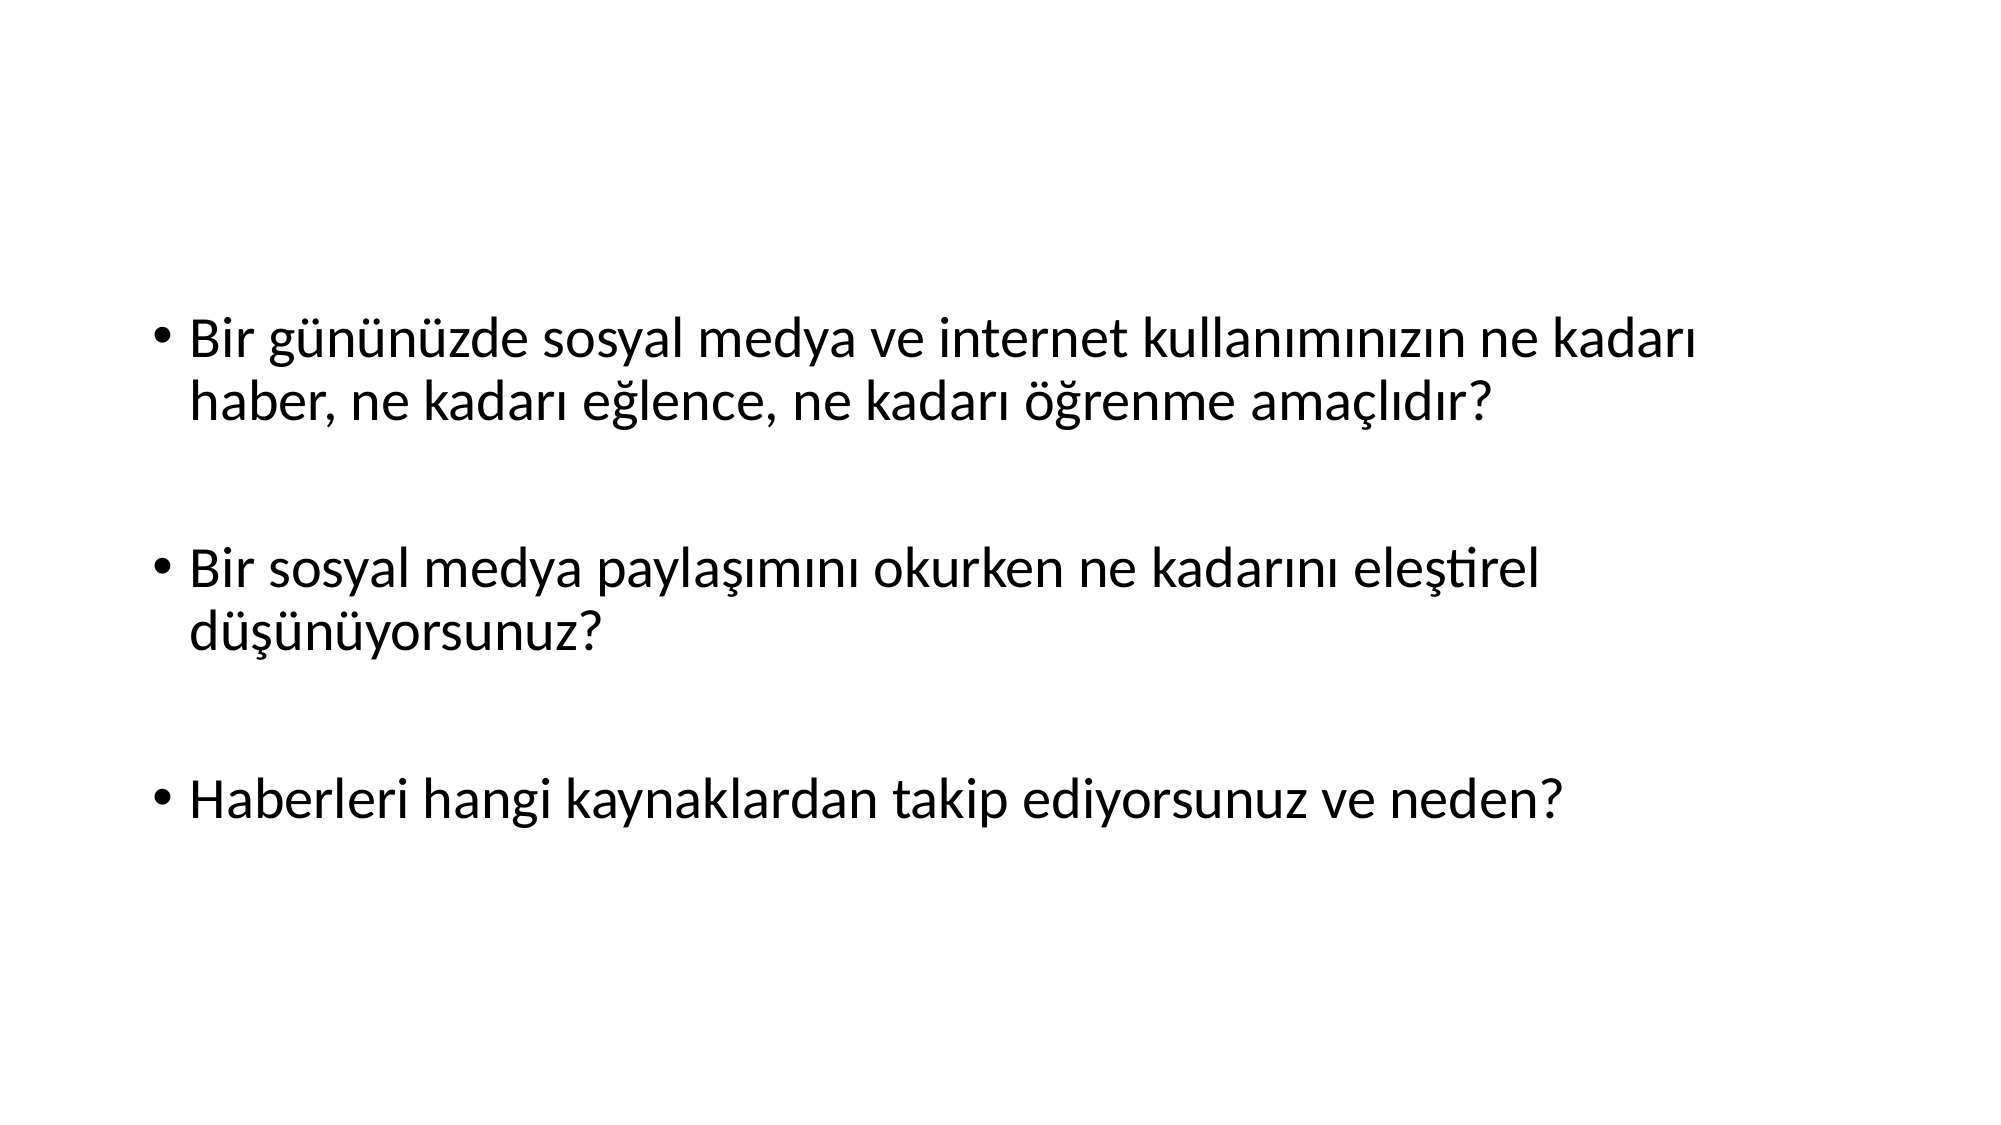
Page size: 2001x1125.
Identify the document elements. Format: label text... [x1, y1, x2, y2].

list Bir gününüzde sosyal medya ve internet kullanımınızın ne kadarı haber, ne kadarı eğlence, ne kadarı öğrenme amaçlıdır? Bir sosyal medya paylaşımını okurken ne kadarını eleştirel düşünüyorsunuz? Haberleri hangi kaynaklardan takip ediyorsunuz ve neden? [137, 299, 1863, 1014]
